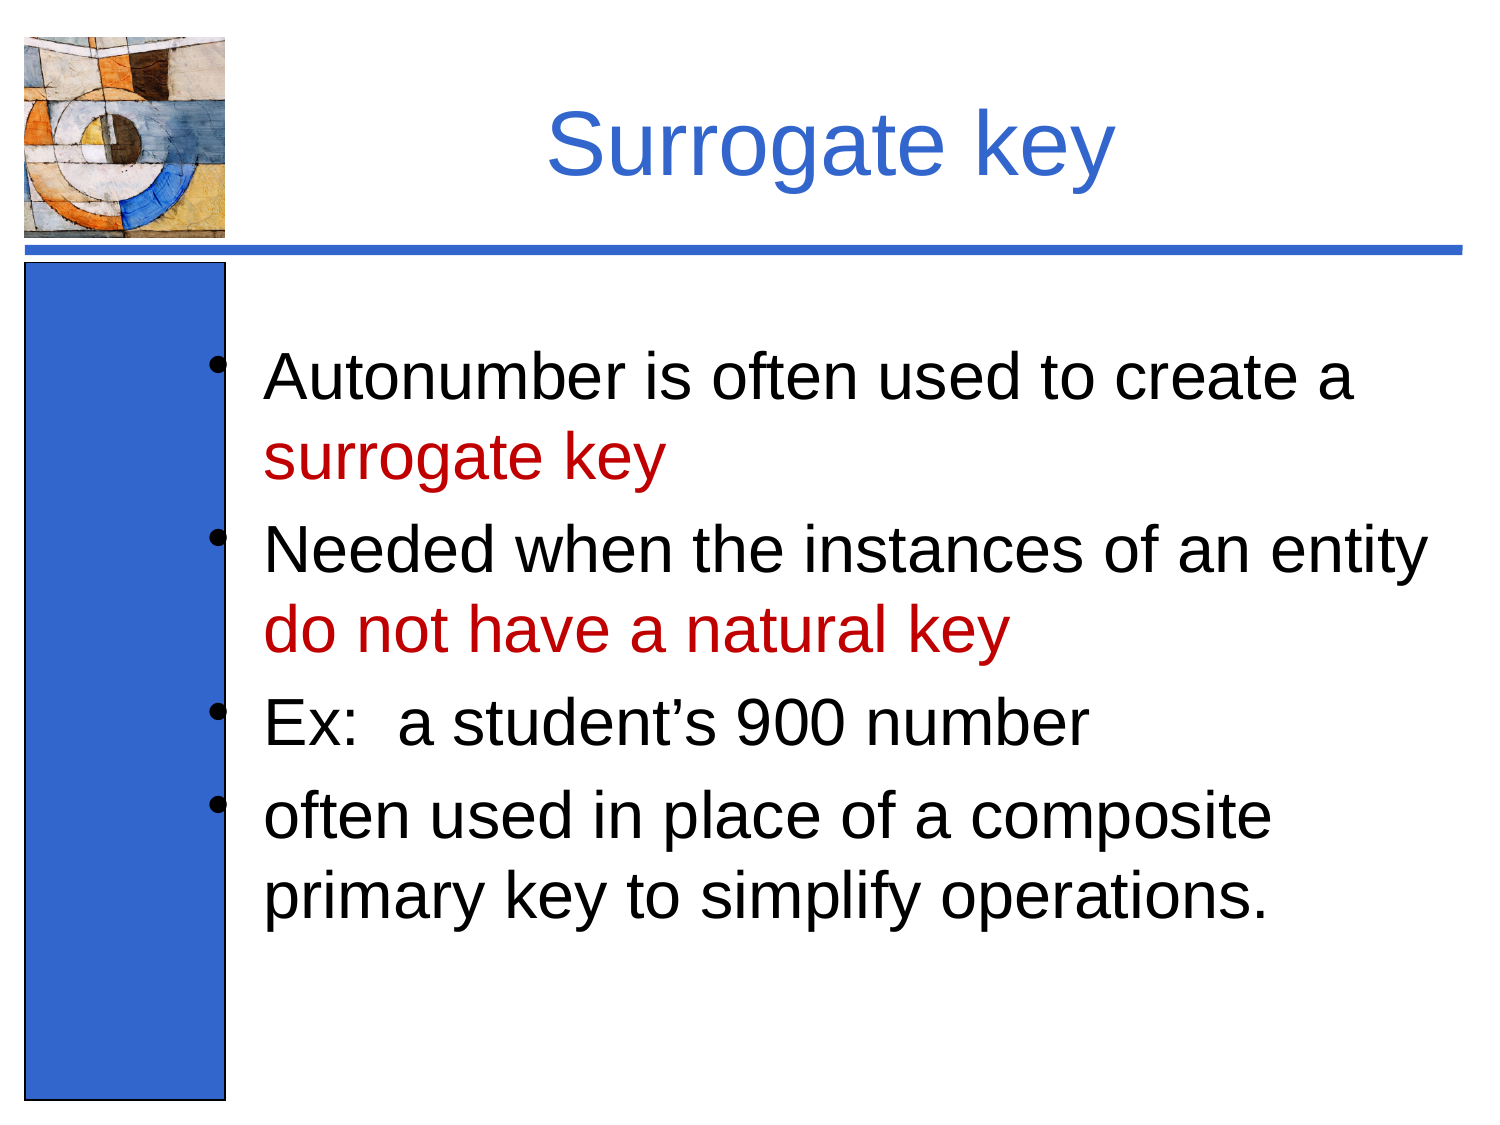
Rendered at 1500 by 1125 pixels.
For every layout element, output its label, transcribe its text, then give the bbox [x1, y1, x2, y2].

title Surrogate key [237, 44, 1426, 233]
picture [24, 37, 225, 238]
list Autonumber is often used to create a surrogate key Needed when the instances of an entity do not have a natural key Ex: a student’s 900 number often used in place of a composite primary key to simplify operations. [192, 324, 1468, 1076]
